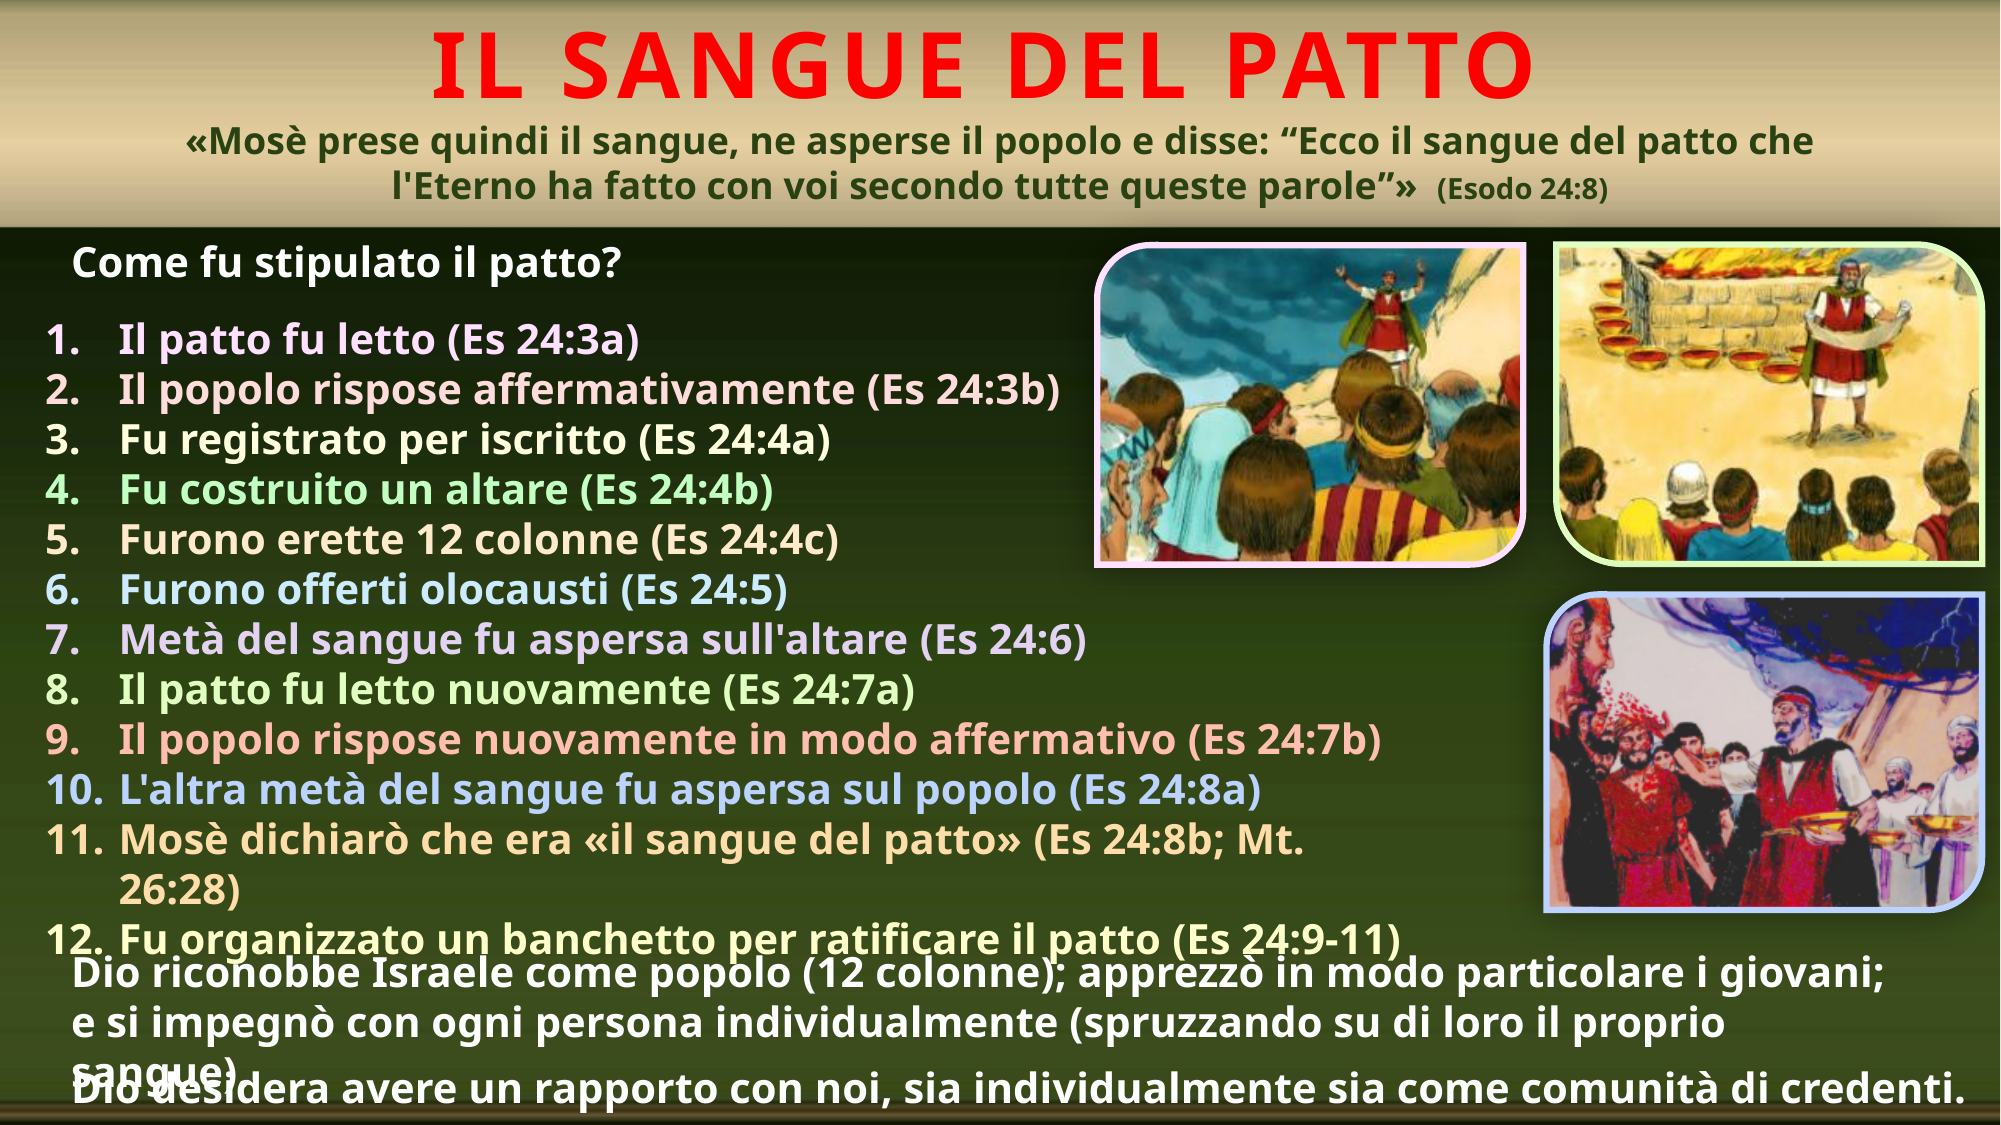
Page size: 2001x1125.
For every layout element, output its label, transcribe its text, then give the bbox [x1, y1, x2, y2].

text_box «Mosè prese quindi il sangue, ne asperse il popolo e disse: “Ecco il sangue del patto che l'Eterno ha fatto con voi secondo tutte queste parole”» (Esodo 24:8) [125, 109, 1875, 215]
text_box Dio riconobbe Israele come popolo (12 colonne); apprezzò in modo particolare i giovani; e si impegnò con ogni persona individualmente (spruzzando su di loro il proprio sangue). [56, 938, 1922, 1054]
text_box Come fu stipulato il patto? [56, 227, 758, 293]
text_box Il patto fu letto (Es 24:3a) Il popolo rispose affermativamente (Es 24:3b) Fu registrato per iscritto (Es 24:4a) Fu costruito un altare (Es 24:4b) Furono erette 12 colonne (Es 24:4c) Furono offerti olocausti (Es 24:5) Metà del sangue fu aspersa sull'altare (Es 24:6) Il patto fu letto nuovamente (Es 24:7a) Il popolo rispose nuovamente in modo affermativo (Es 24:7b) L'altra metà del sangue fu aspersa sul popolo (Es 24:8a) Mosè dichiarò che era «il sangue del patto» (Es 24:8b; Mt. 26:28) Fu organizzato un banchetto per ratificare il patto (Es 24:9-11) [30, 305, 1444, 971]
text_box Dio desidera avere un rapporto con noi, sia individualmente sia come comunità di credenti. [56, 1054, 2000, 1120]
picture [0, 0, 2001, 1125]
text_box IL SANGUE DEL PATTO [0, 0, 2000, 125]
